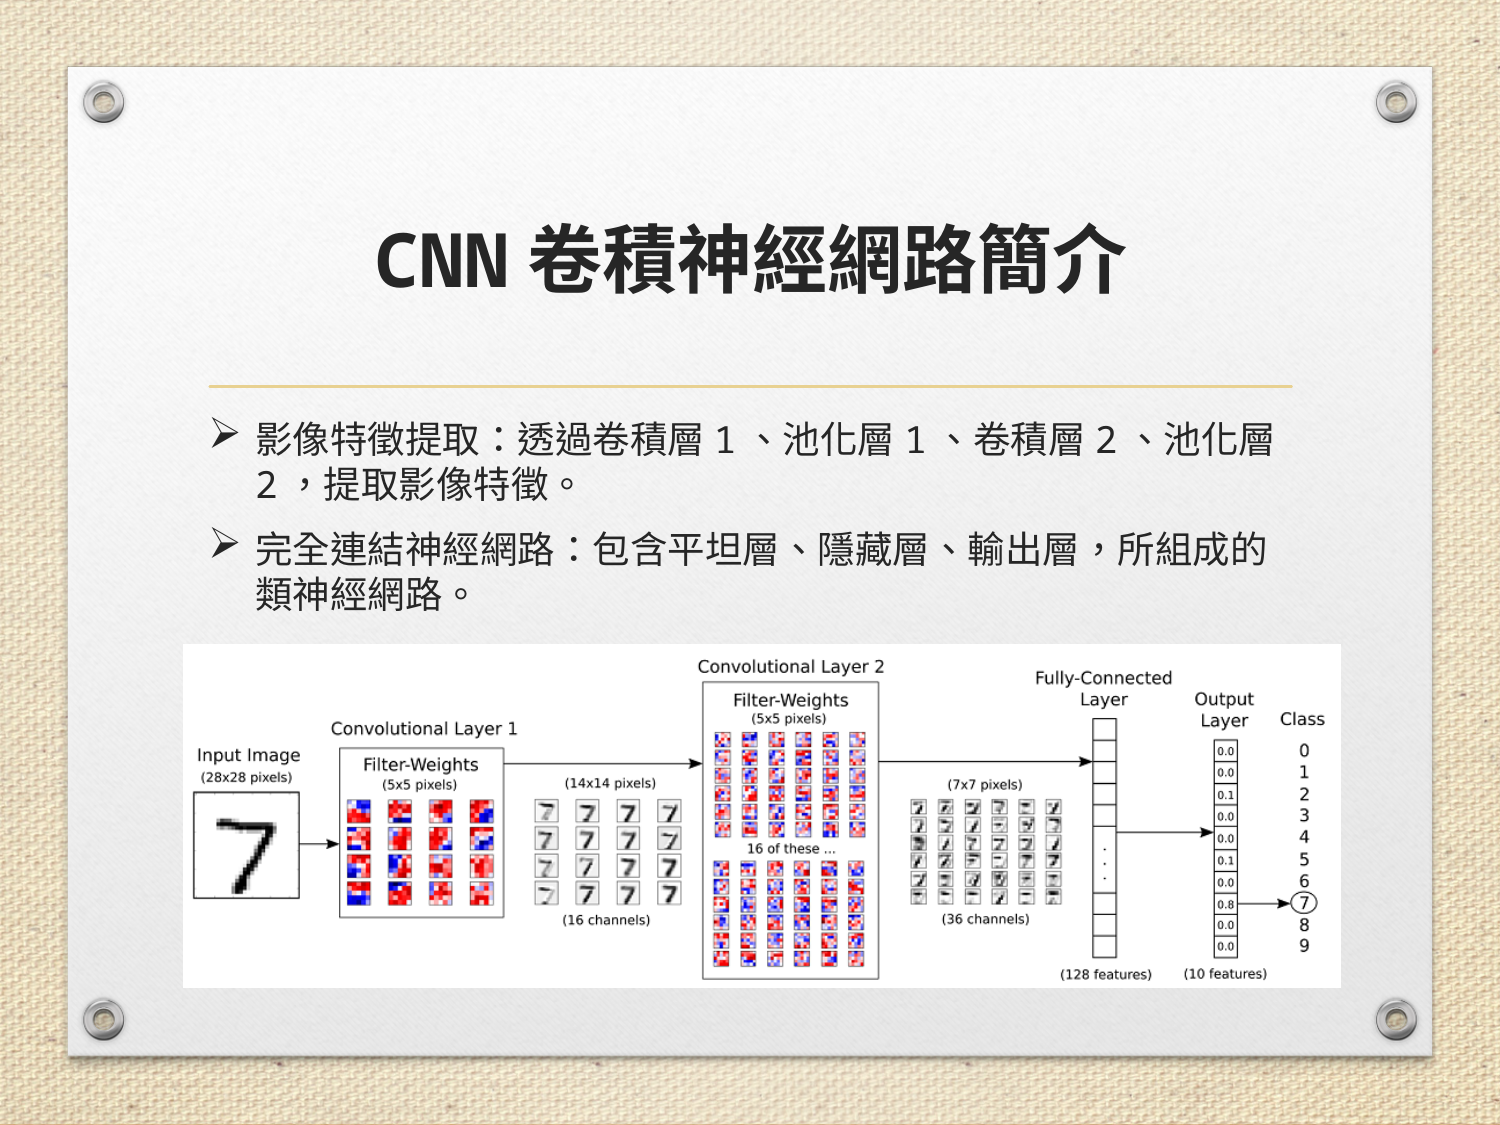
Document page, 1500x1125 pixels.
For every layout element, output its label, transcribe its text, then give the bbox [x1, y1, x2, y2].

picture [0, 0, 1500, 1125]
list 影像特徵提取：透過卷積層1、池化層1、卷積層2、池化層2，提取影像特徵。 完全連結神經網路：包含平坦層、隱藏層、輸出層，所組成的類神經網路。 [193, 408, 1309, 643]
title CNN卷積神經網路簡介 [193, 150, 1309, 365]
